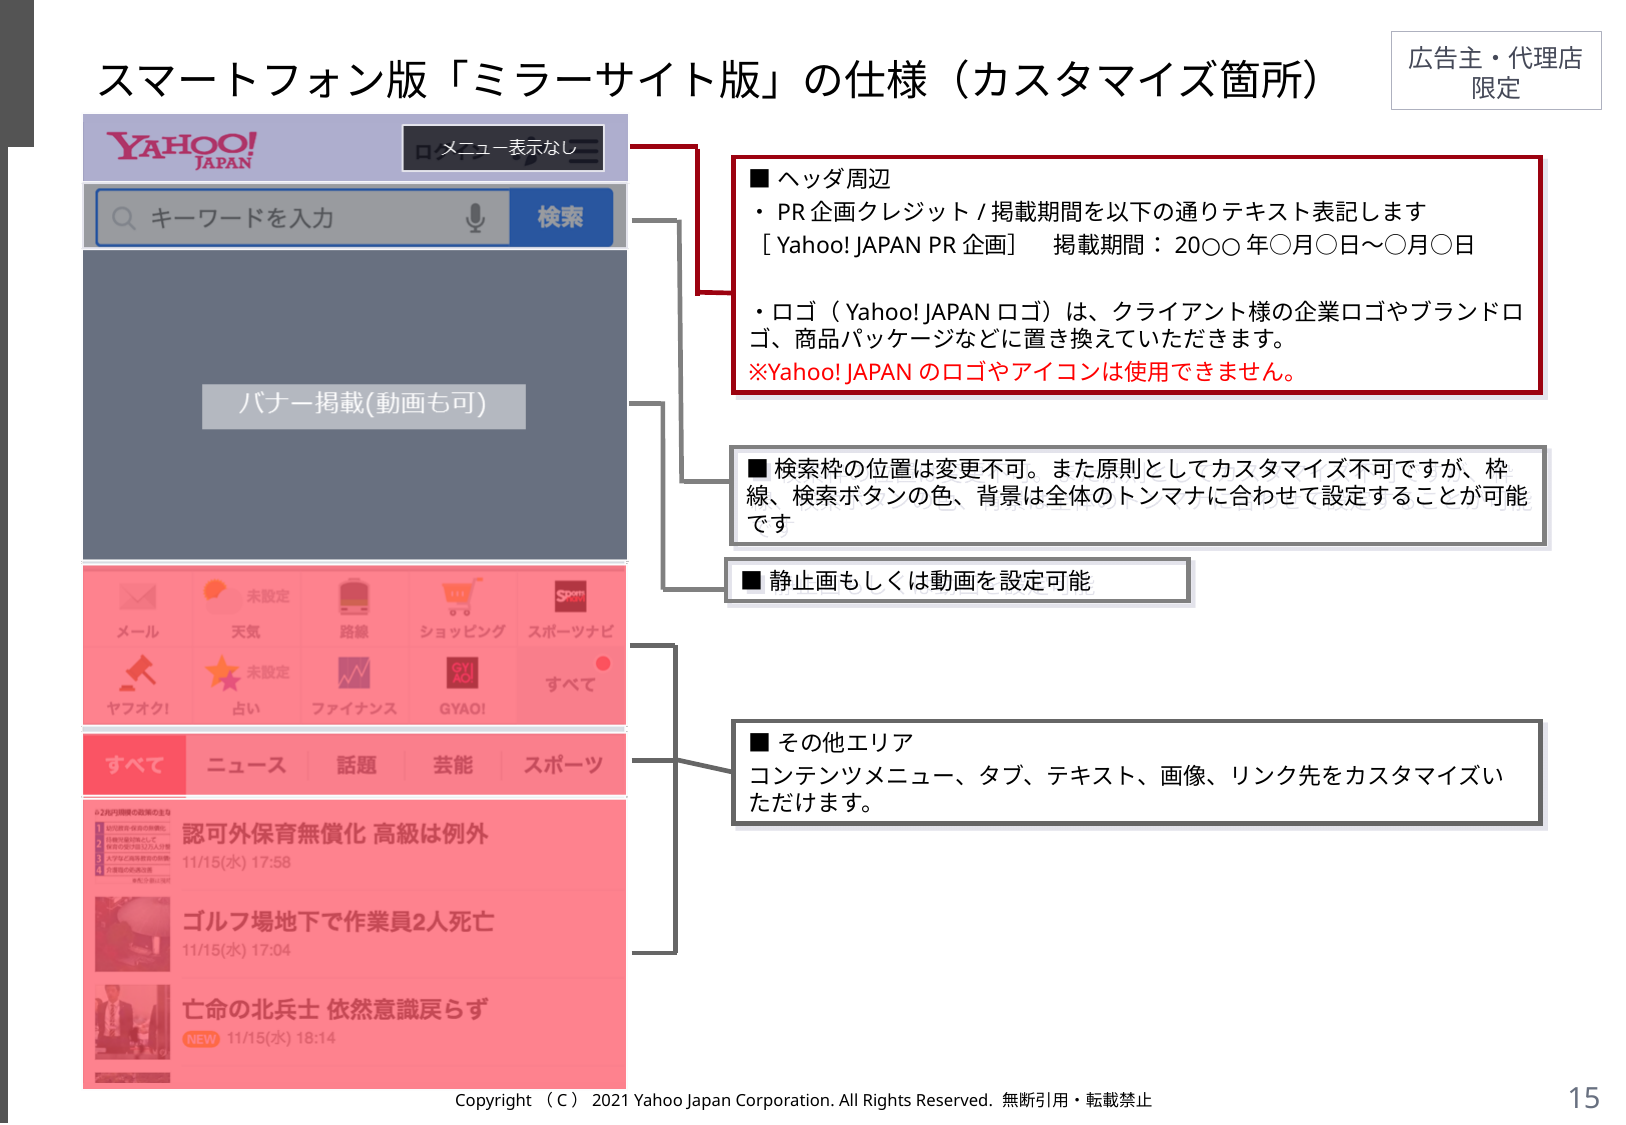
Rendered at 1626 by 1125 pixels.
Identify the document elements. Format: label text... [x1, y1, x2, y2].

text_box ■その他エリア コンテンツメニュー、タブ、テキスト、画像、リンク先をカスタマイズいただけます。 [733, 720, 1541, 824]
text_box ■静止画もしくは動画を設定可能 [725, 558, 1189, 602]
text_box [675, 759, 735, 774]
text_box ■ヘッダ周辺 ・PR企画クレジット/掲載期間を以下の通りテキスト表記します ［Yahoo! JAPAN PR企画］ 掲載期間：20○○年○月○日～○月○日 ・ロゴ（Yahoo! JAPANロゴ）は、クライアント様の企業ロゴやブランドロゴ、商品パッケージなどに置き換えていただきます。 ※Yahoo! JAPANのロゴやアイコンは使用できません。 [733, 157, 1541, 393]
text_box ■検索枠の位置は変更不可。また原則としてカスタマイズ不可ですが、枠線、検索ボタンの色、背景は全体のトンマナに合わせて設定することが可能です [731, 446, 1545, 545]
footer Copyright（C）2021 Yahoo Japan Corporation. All Rights Reserved. 無断引用・転載禁止 [440, 1082, 1185, 1118]
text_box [678, 219, 682, 484]
picture [81, 112, 631, 1092]
title スマートフォン版「ミラーサイト版」の仕様（カスタマイズ箇所） [80, 42, 1392, 114]
